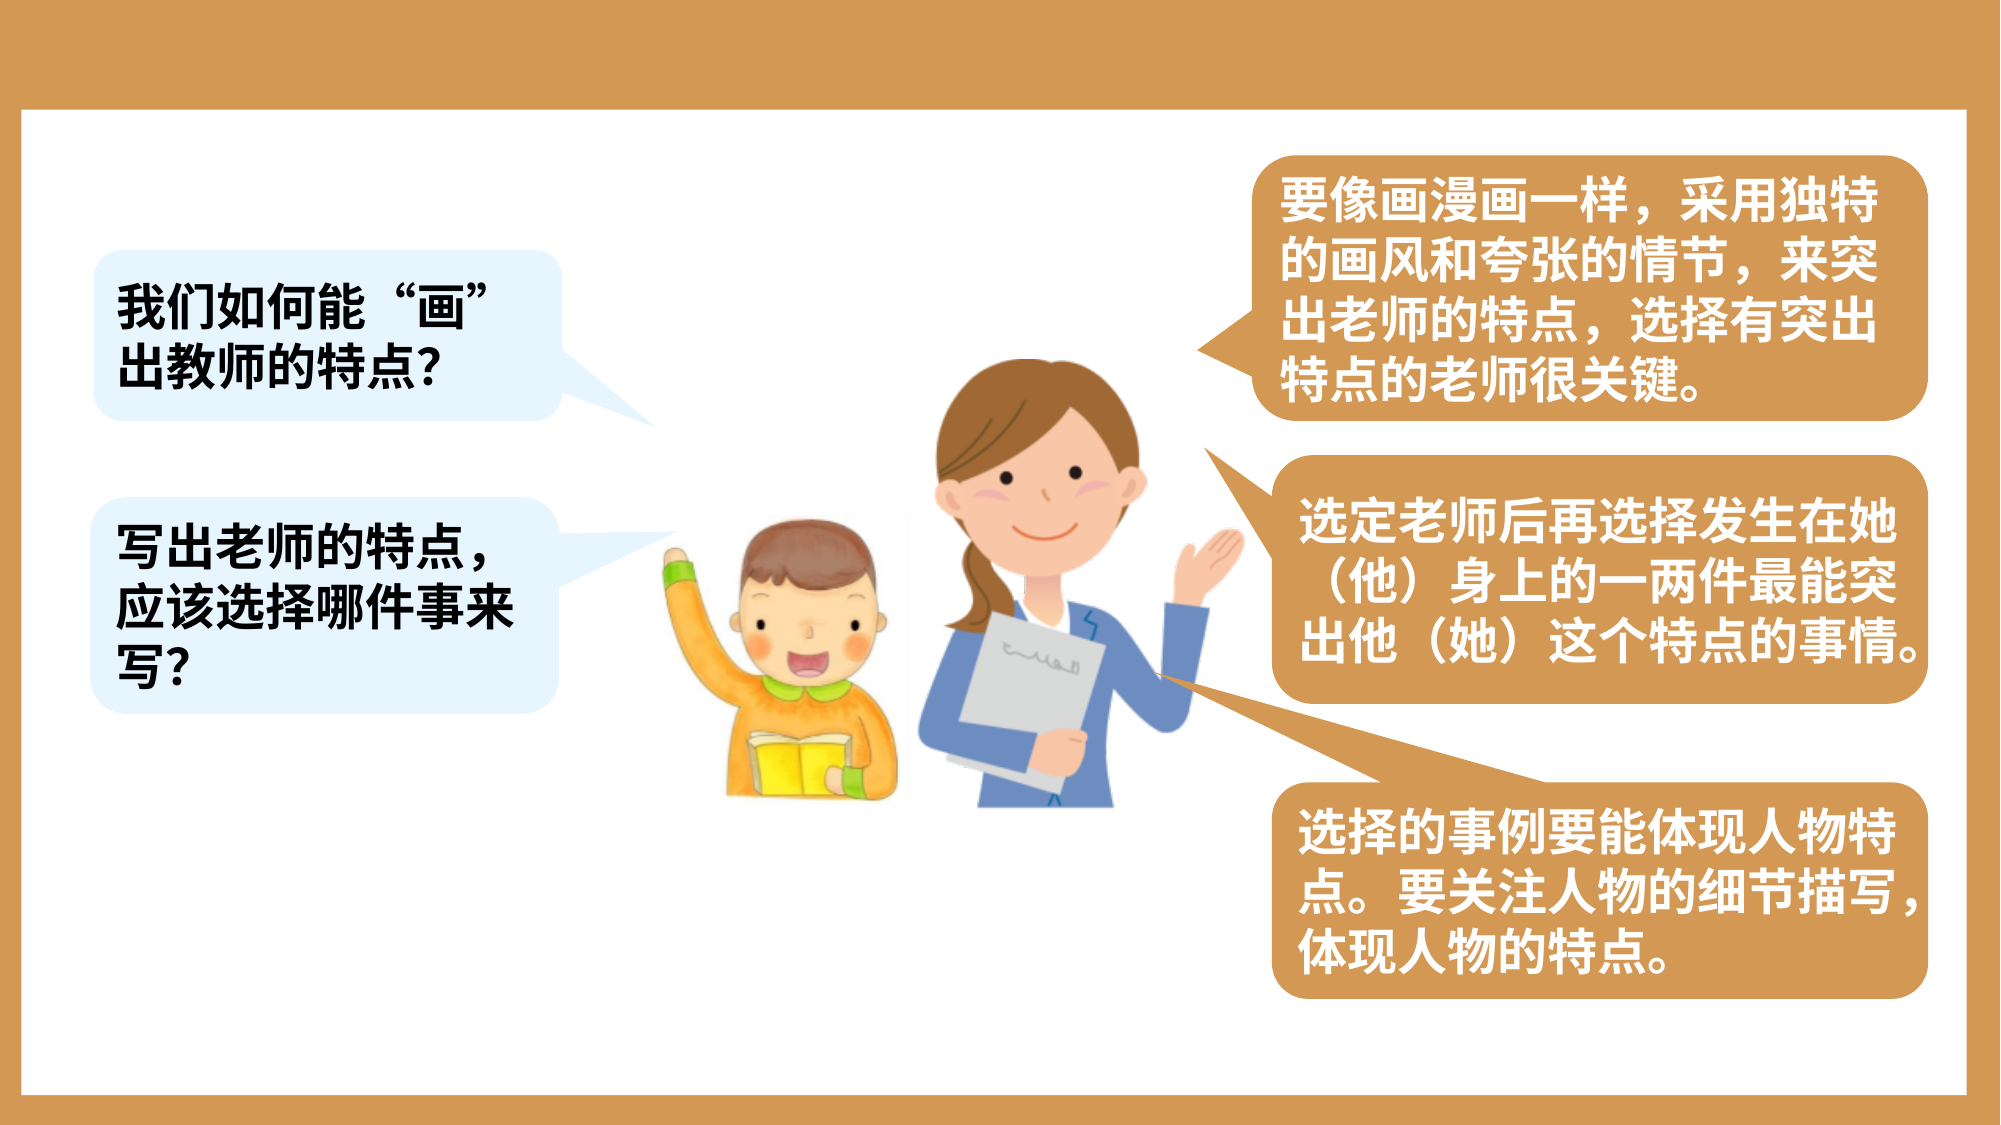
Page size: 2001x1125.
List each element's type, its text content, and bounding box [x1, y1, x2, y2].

text_box 要像画漫画一样，采用独特的画风和夸张的情节，来突出老师的特点，选择有突出特点的老师很关键。 [1195, 154, 1929, 422]
text_box 我们如何能“画”出教师的特点？ [93, 249, 657, 428]
text_box 写出老师的特点，应该选择哪件事来写？ [89, 496, 656, 715]
text_box 选定老师后再选择发生在她（他）身上的一两件最能突出他（她）这个特点的事情。 [1304, 454, 1929, 705]
picture [656, 359, 1304, 813]
text_box 选择的事例要能体现人物特点。要关注人物的细节描写，体现人物的特点。 [1271, 713, 1929, 1000]
